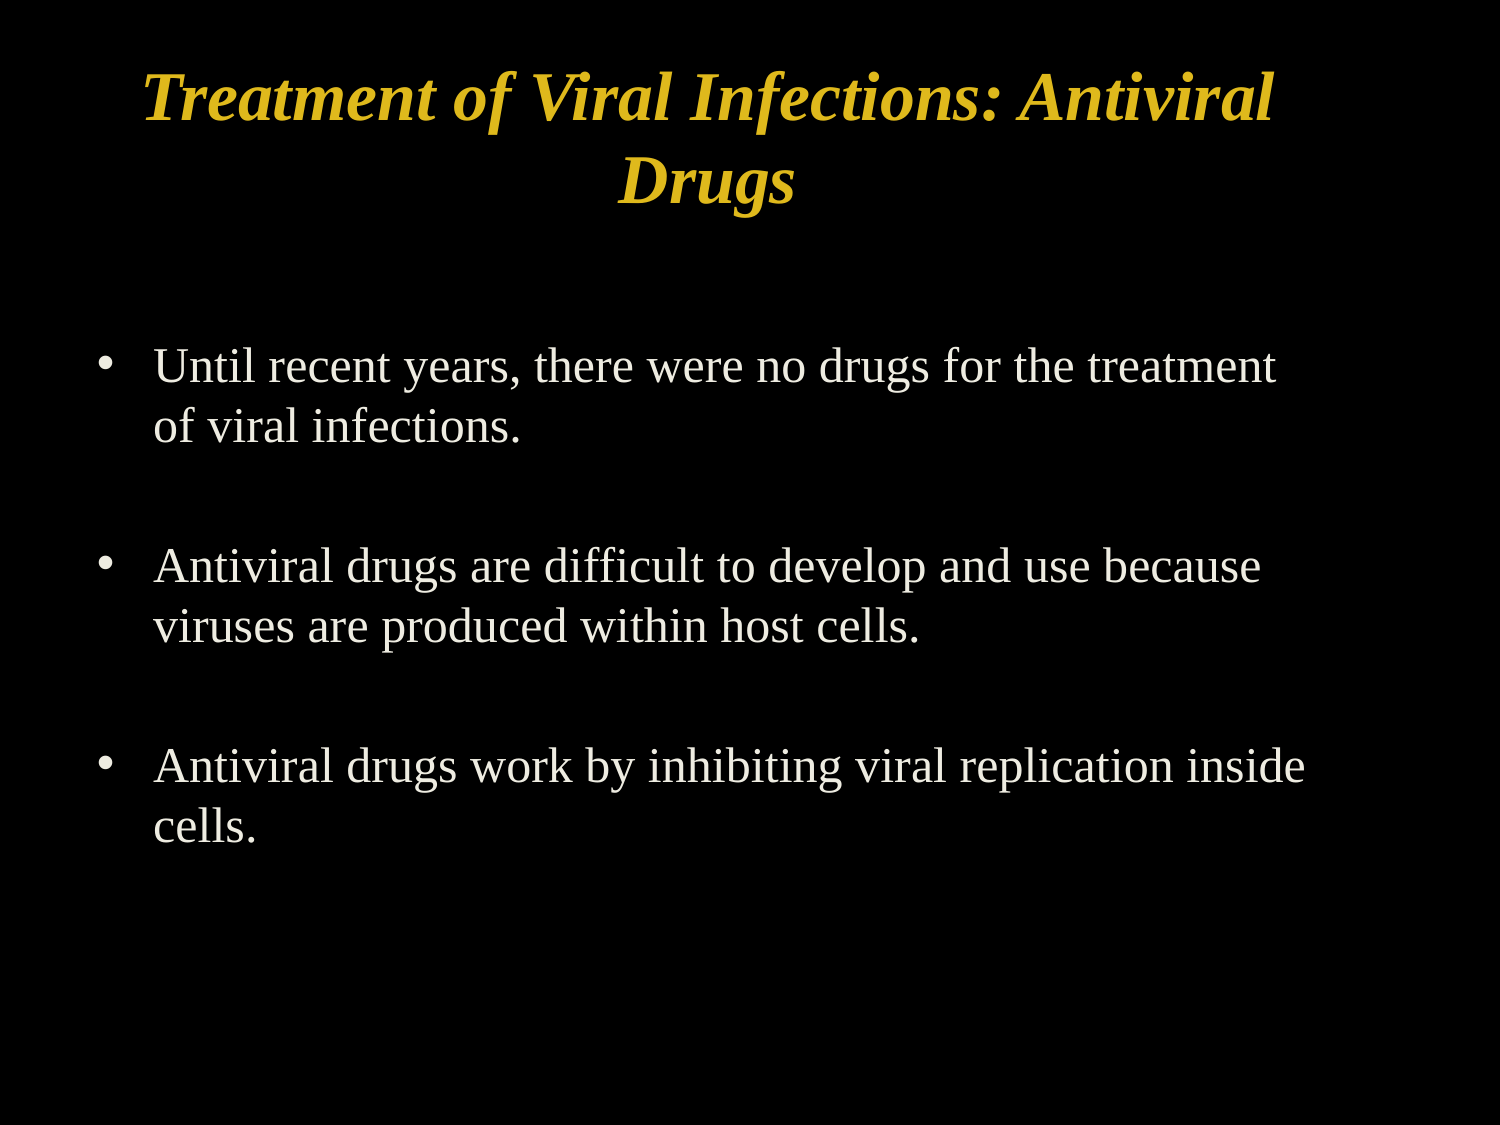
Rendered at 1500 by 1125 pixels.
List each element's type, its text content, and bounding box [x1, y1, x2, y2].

list Until recent years, there were no drugs for the treatment of viral infections. Antiviral drugs are difficult to develop and use because viruses are produced within host cells. Antiviral drugs work by inhibiting viral replication inside cells. [81, 324, 1341, 1059]
title Treatment of Viral Infections: Antiviral Drugs [88, 42, 1329, 226]
